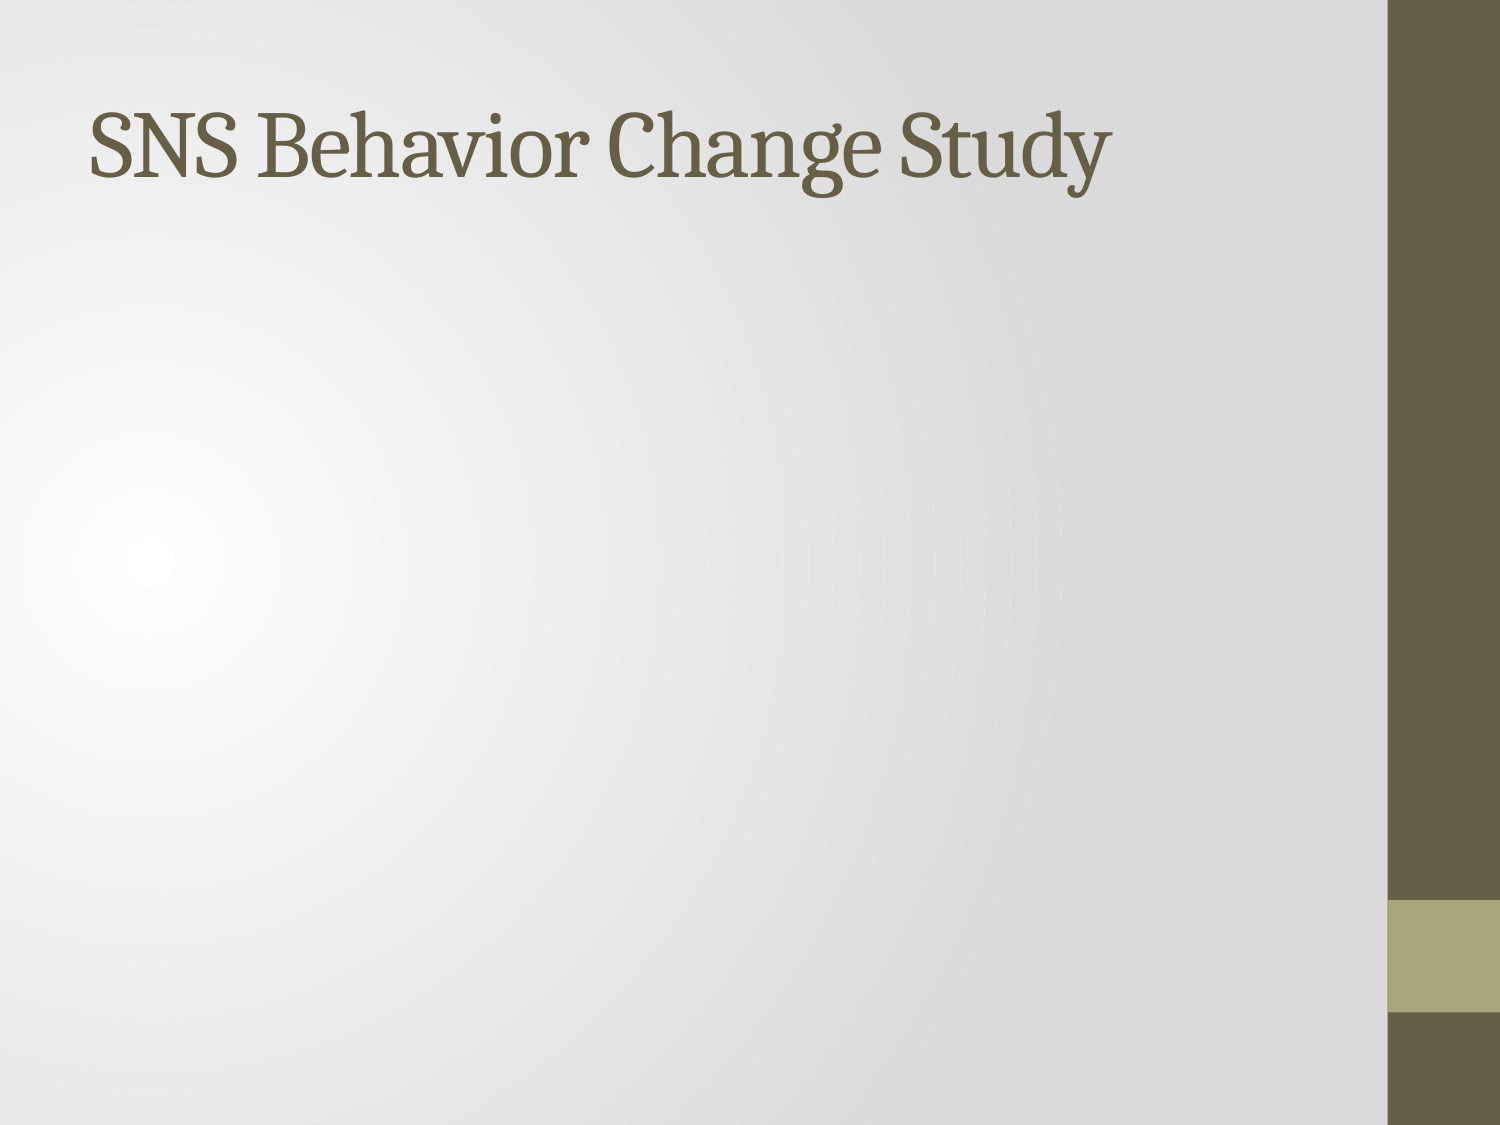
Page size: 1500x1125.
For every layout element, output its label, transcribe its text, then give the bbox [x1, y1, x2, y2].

title SNS Behavior Change Study [75, 45, 1325, 233]
